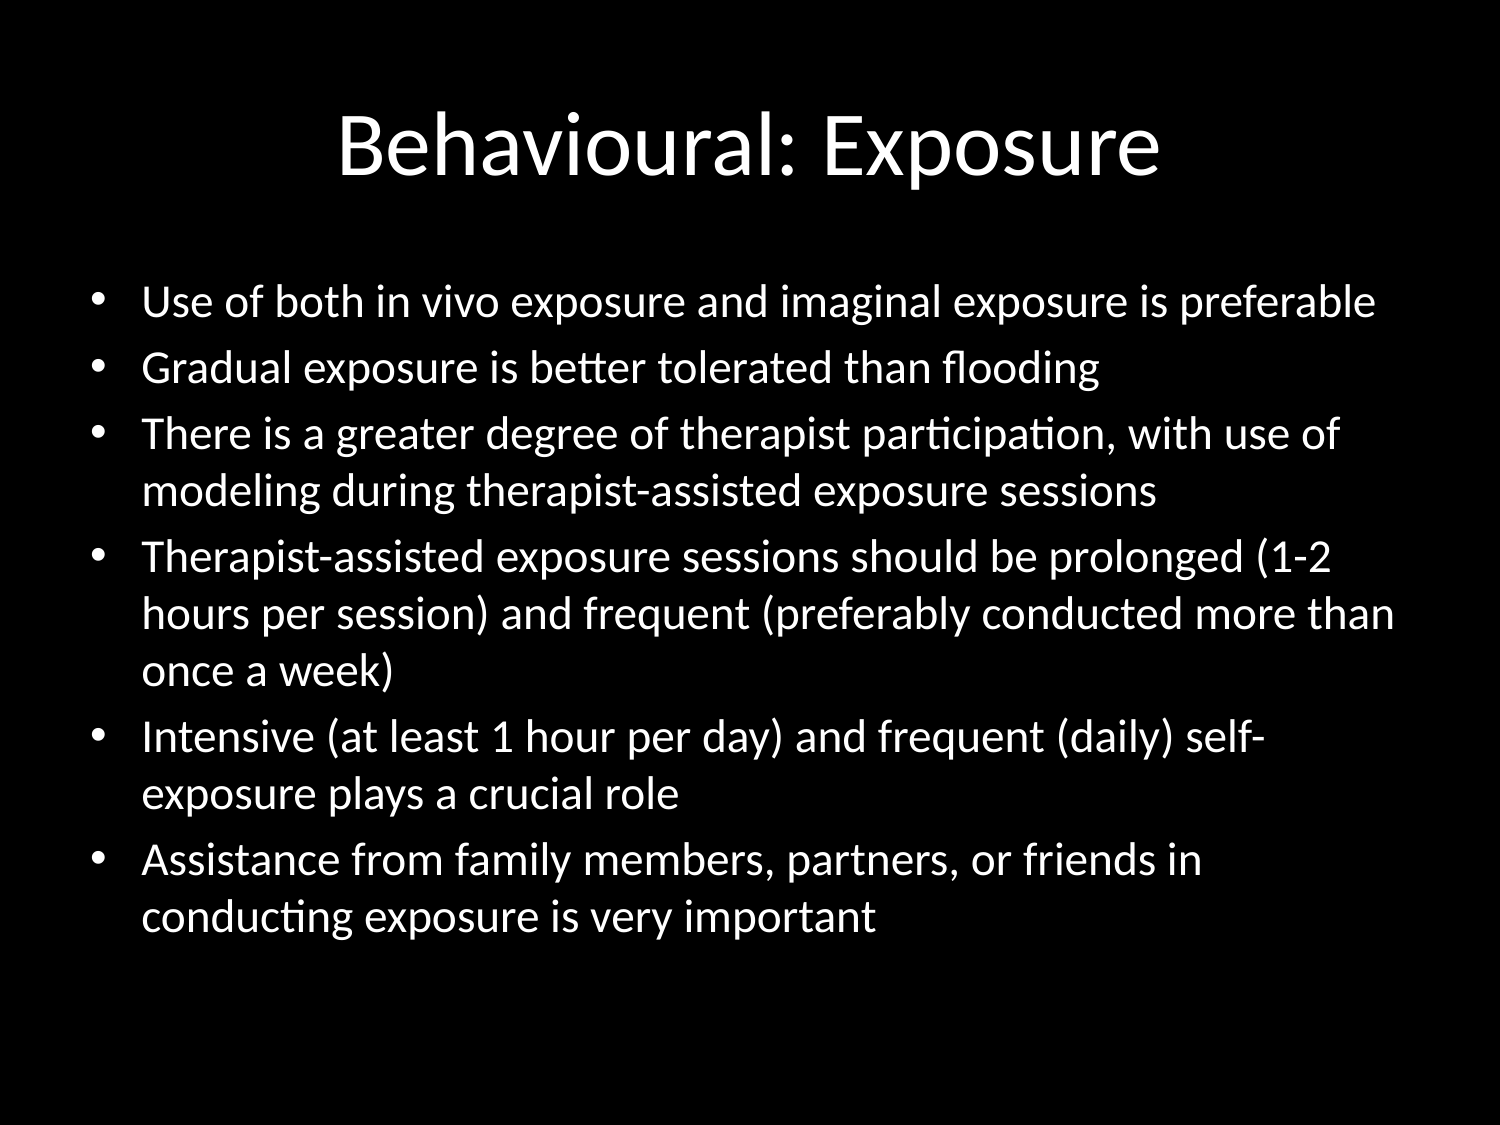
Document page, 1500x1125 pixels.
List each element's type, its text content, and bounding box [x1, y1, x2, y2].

title Behavioural: Exposure [75, 45, 1425, 233]
list Use of both in vivo exposure and imaginal exposure is preferable Gradual exposure is better tolerated than flooding There is a greater degree of therapist participation, with use of modeling during therapist-assisted exposure sessions Therapist-assisted exposure sessions should be prolonged (1-2 hours per session) and frequent (preferably conducted more than once a week) Intensive (at least 1 hour per day) and frequent (daily) self-exposure plays a crucial role Assistance from family members, partners, or friends in conducting exposure is very important [75, 262, 1425, 1005]
